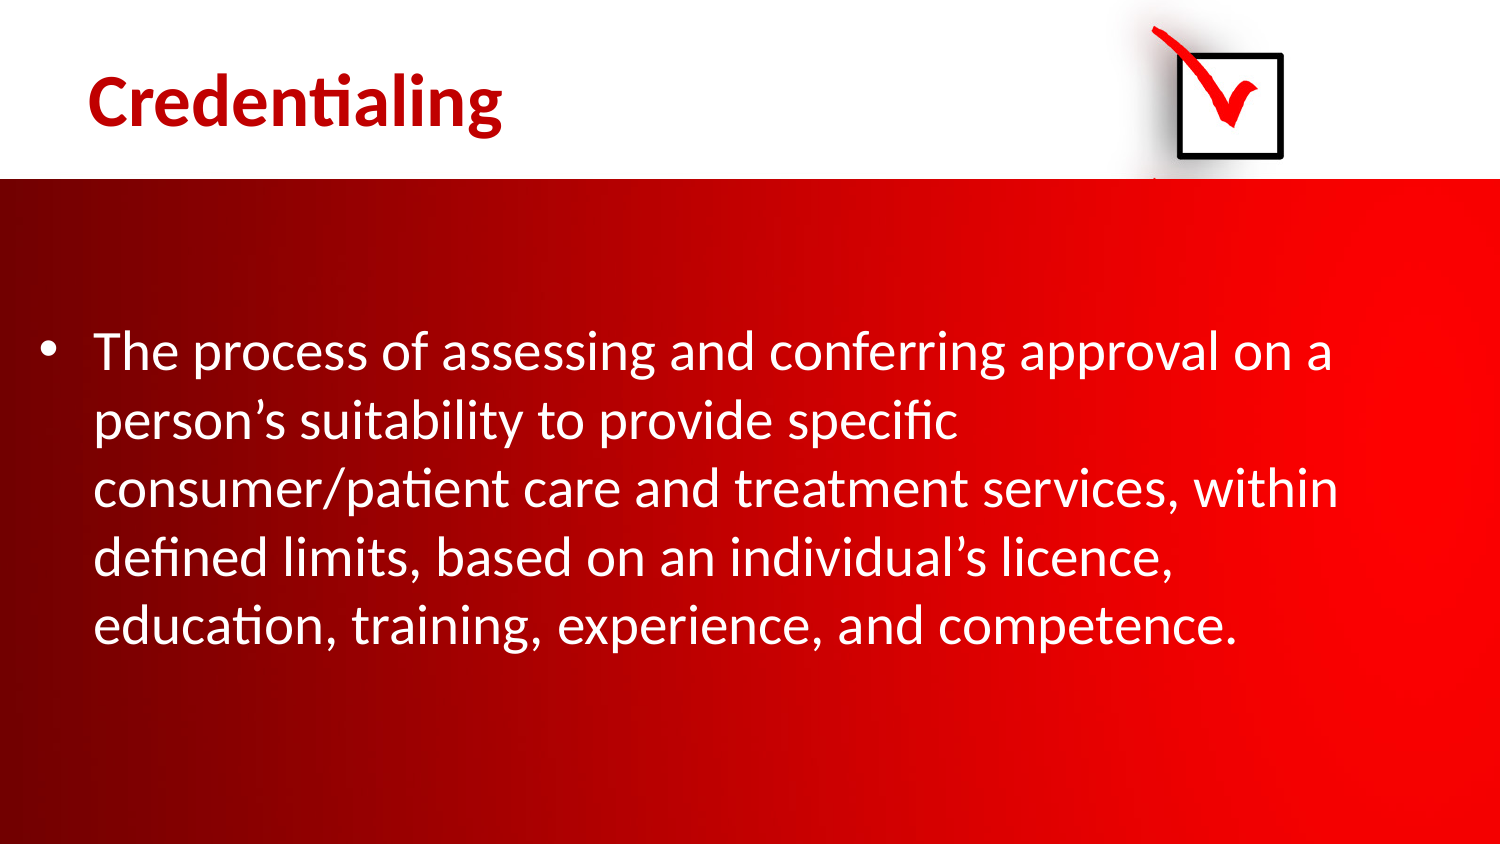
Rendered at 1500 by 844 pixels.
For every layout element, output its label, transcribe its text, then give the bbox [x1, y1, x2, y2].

list The process of assessing and conferring approval on a person’s suitability to provide specific consumer/patient care and treatment services, within defined limits, based on an individual’s licence, education, training, experience, and competence. [23, 146, 1377, 723]
picture [0, 0, 1500, 844]
title Credentialing [73, 21, 1427, 172]
